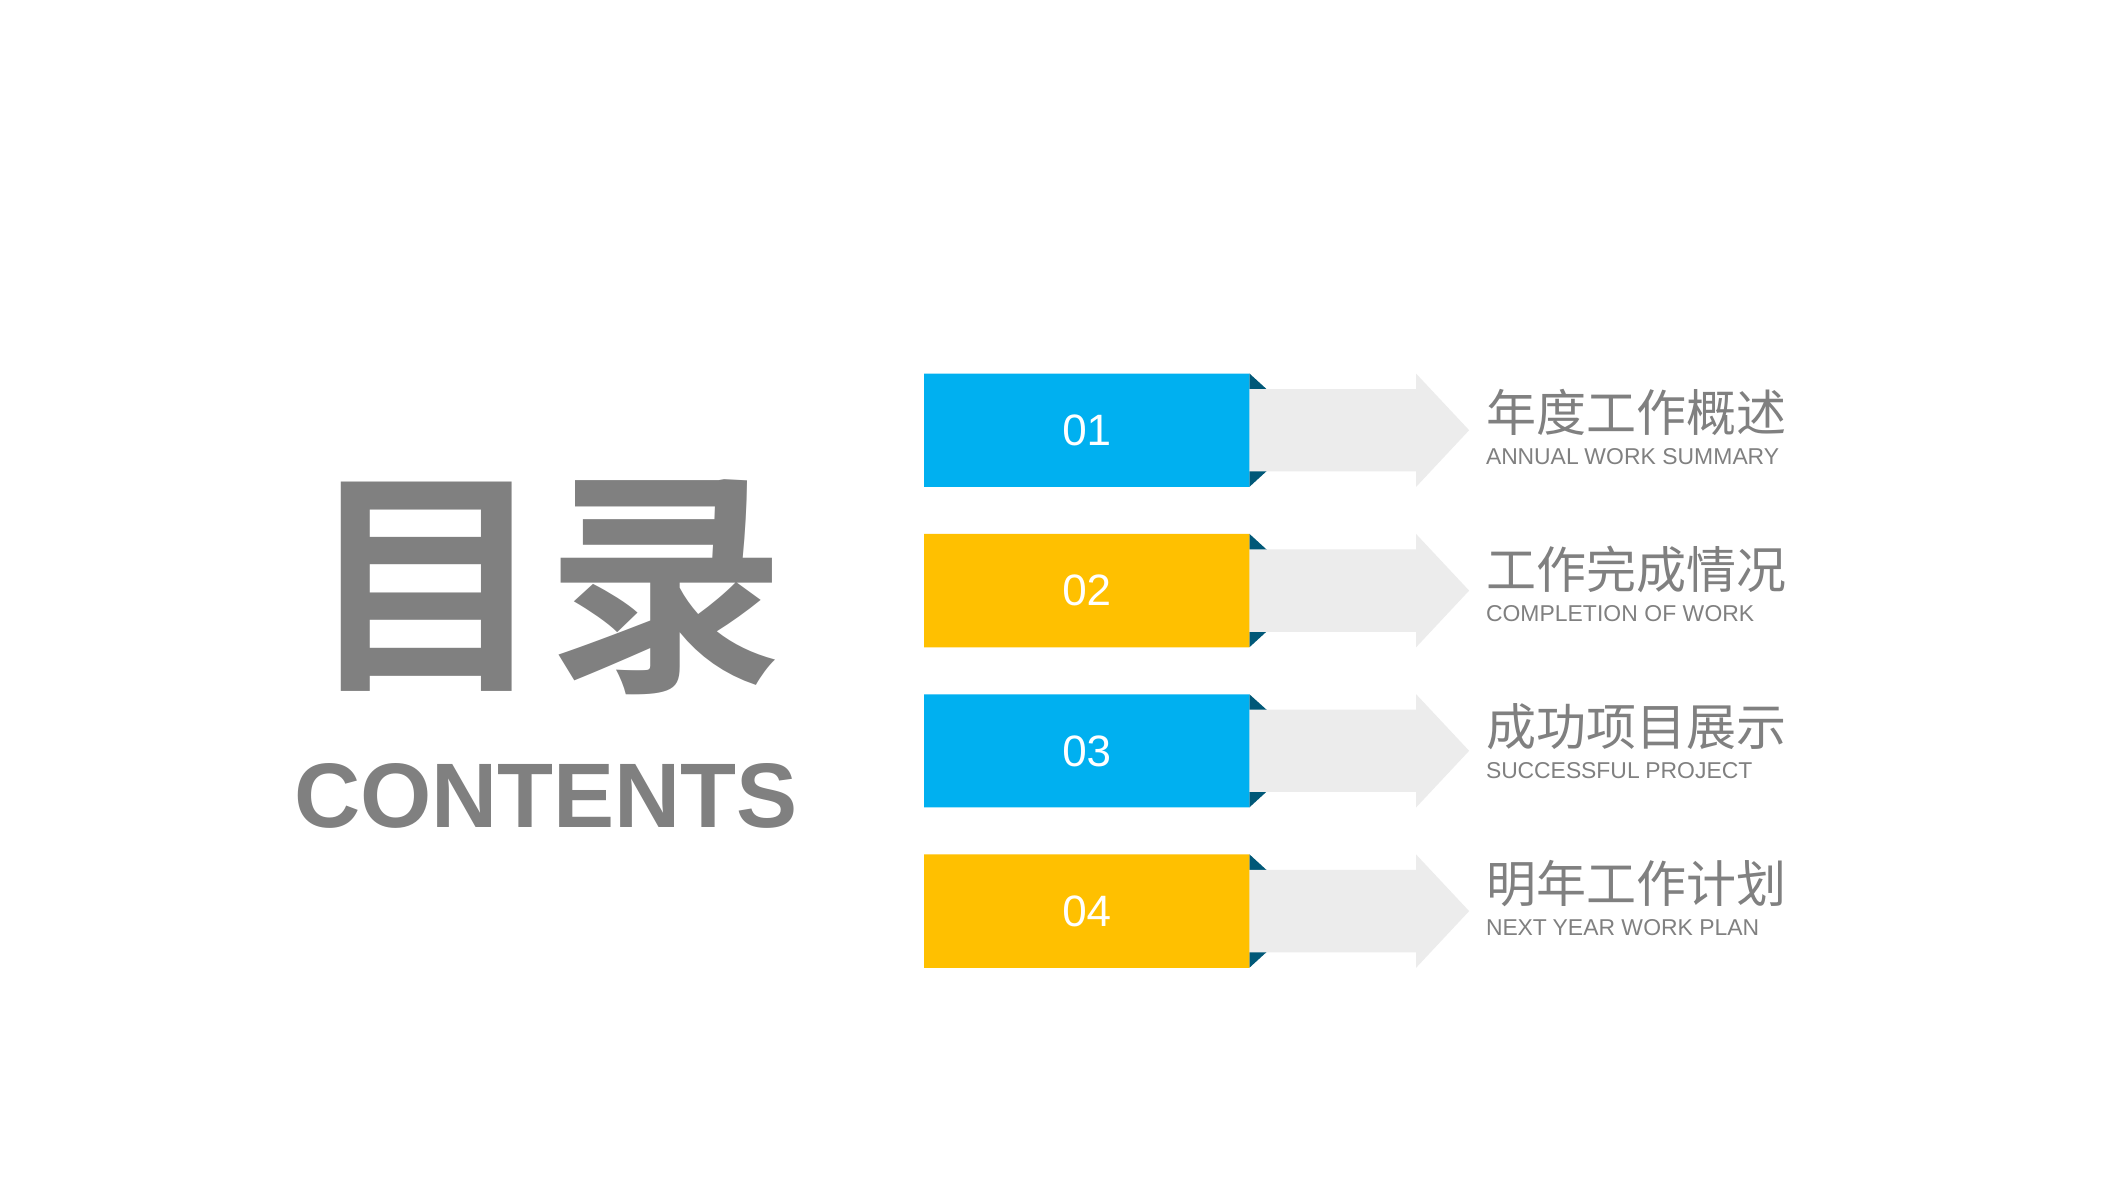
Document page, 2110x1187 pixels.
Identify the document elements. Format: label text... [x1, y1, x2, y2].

text_box [1248, 531, 1267, 548]
text_box 04 [923, 853, 1250, 969]
text_box 01 [923, 372, 1250, 488]
text_box [1248, 371, 1267, 388]
text_box 02 [923, 533, 1250, 648]
text_box [1250, 531, 1471, 650]
text_box [1250, 370, 1471, 490]
text_box [1248, 852, 1266, 868]
text_box [1250, 691, 1471, 811]
text_box [1248, 793, 1267, 810]
text_box [1248, 691, 1267, 708]
text_box [1248, 954, 1266, 971]
text_box [1250, 851, 1471, 971]
text_box CONTENTS [275, 735, 818, 846]
text_box 03 [923, 693, 1250, 808]
text_box 目录 [294, 432, 799, 721]
text_box [1248, 473, 1267, 490]
text_box [1248, 633, 1267, 650]
